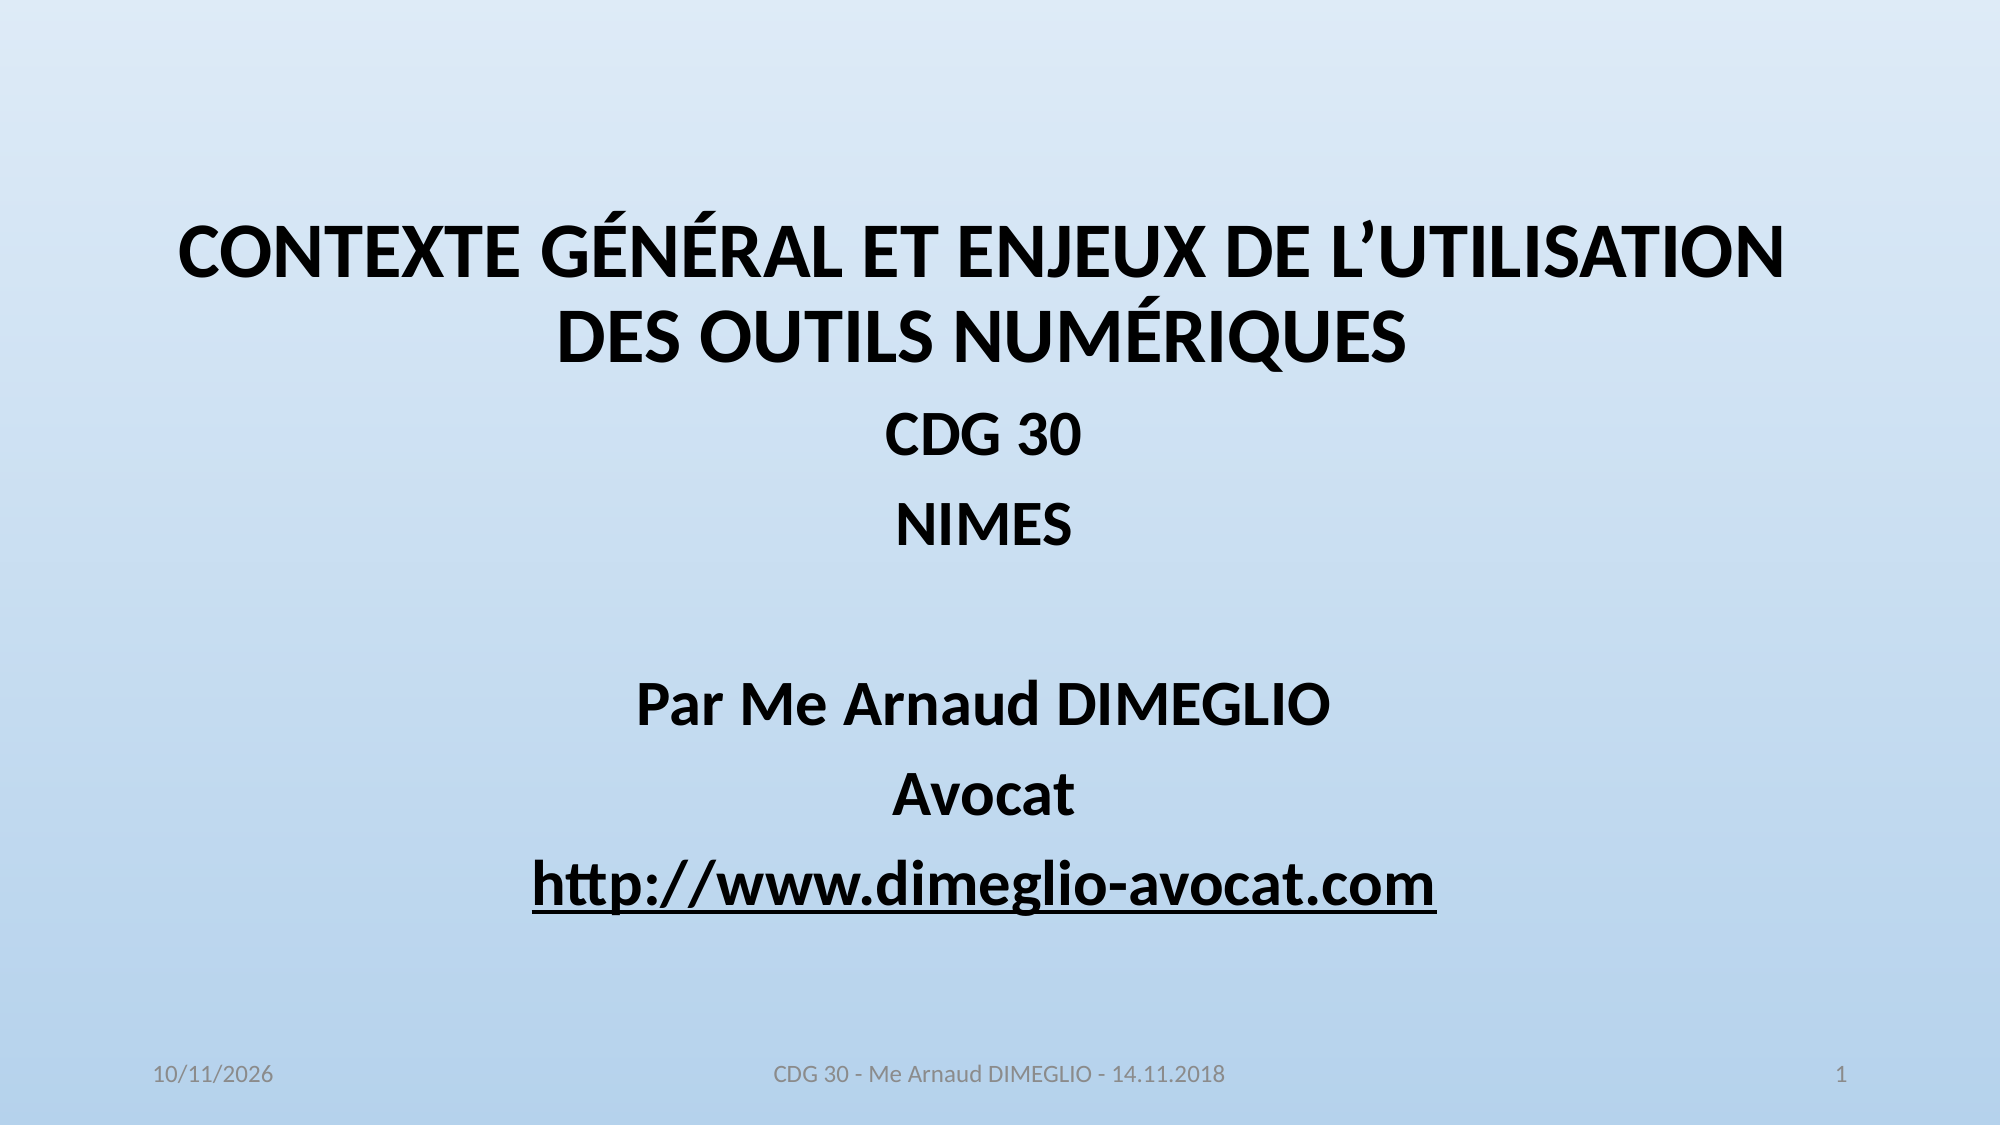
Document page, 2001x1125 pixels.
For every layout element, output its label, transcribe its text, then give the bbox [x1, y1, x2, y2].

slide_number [137, 1042, 588, 1103]
slide_number 1 [1412, 1042, 1863, 1103]
footer CDG 30 - Me Arnaud DIMEGLIO - 14.11.2018 [662, 1042, 1338, 1103]
list CONTEXTE GÉNÉRAL ET ENJEUX DE L’UTILISATION DES OUTILS NUMÉRIQUES CDG 30 NIMES Par Me Arnaud DIMEGLIO Avocat http://www.dimeglio-avocat.com [129, 94, 1854, 930]
